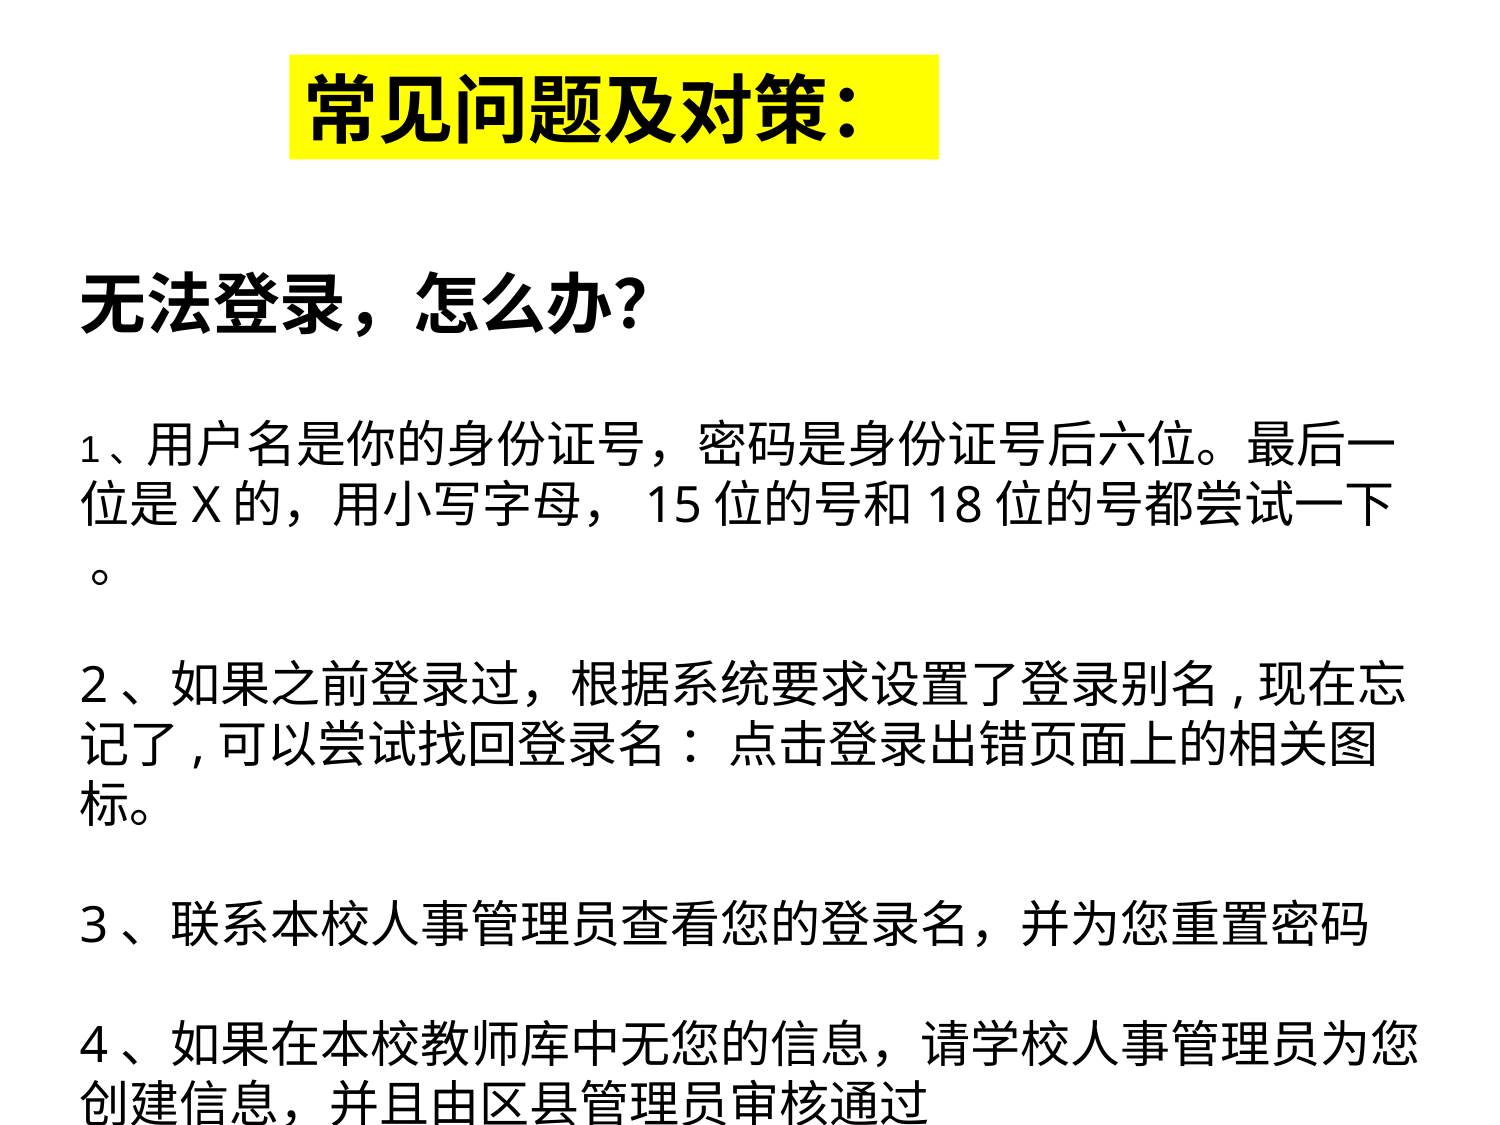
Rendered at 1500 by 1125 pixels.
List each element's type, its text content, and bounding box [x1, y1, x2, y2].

text_box 常见问题及对策： [289, 54, 939, 160]
text_box 无法登录，怎么办？ 1、用户名是你的身份证号，密码是身份证号后六位。最后一位是X的，用小写字母，15位的号和18位的号都尝试一下 。 2、如果之前登录过，根据系统要求设置了登录别名,现在忘记了,可以尝试找回登录名 ：点击登录出错页面上的相关图标。 3、联系本校人事管理员查看您的登录名，并为您重置密码 4、如果在本校教师库中无您的信息，请学校人事管理员为您创建信息，并且由区县管理员审核通过 [64, 254, 1459, 1125]
